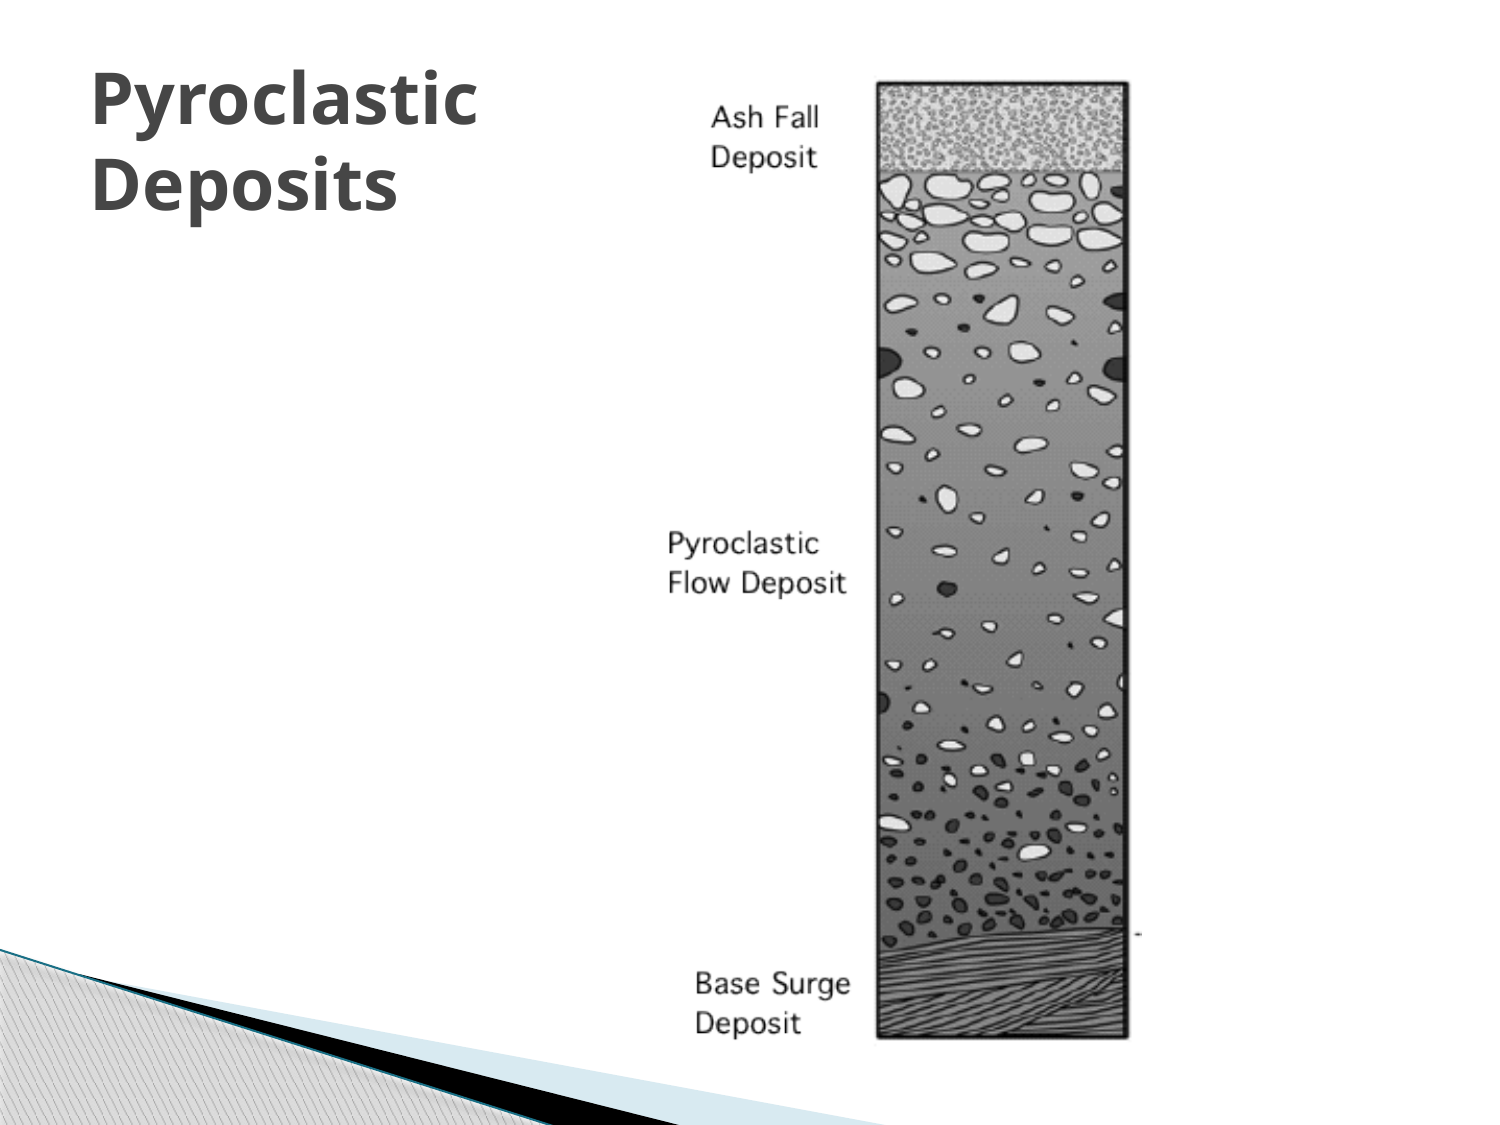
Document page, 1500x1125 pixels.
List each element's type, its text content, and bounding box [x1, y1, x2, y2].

picture [668, 70, 1142, 1055]
title Pyroclastic Deposits [75, 45, 1425, 233]
